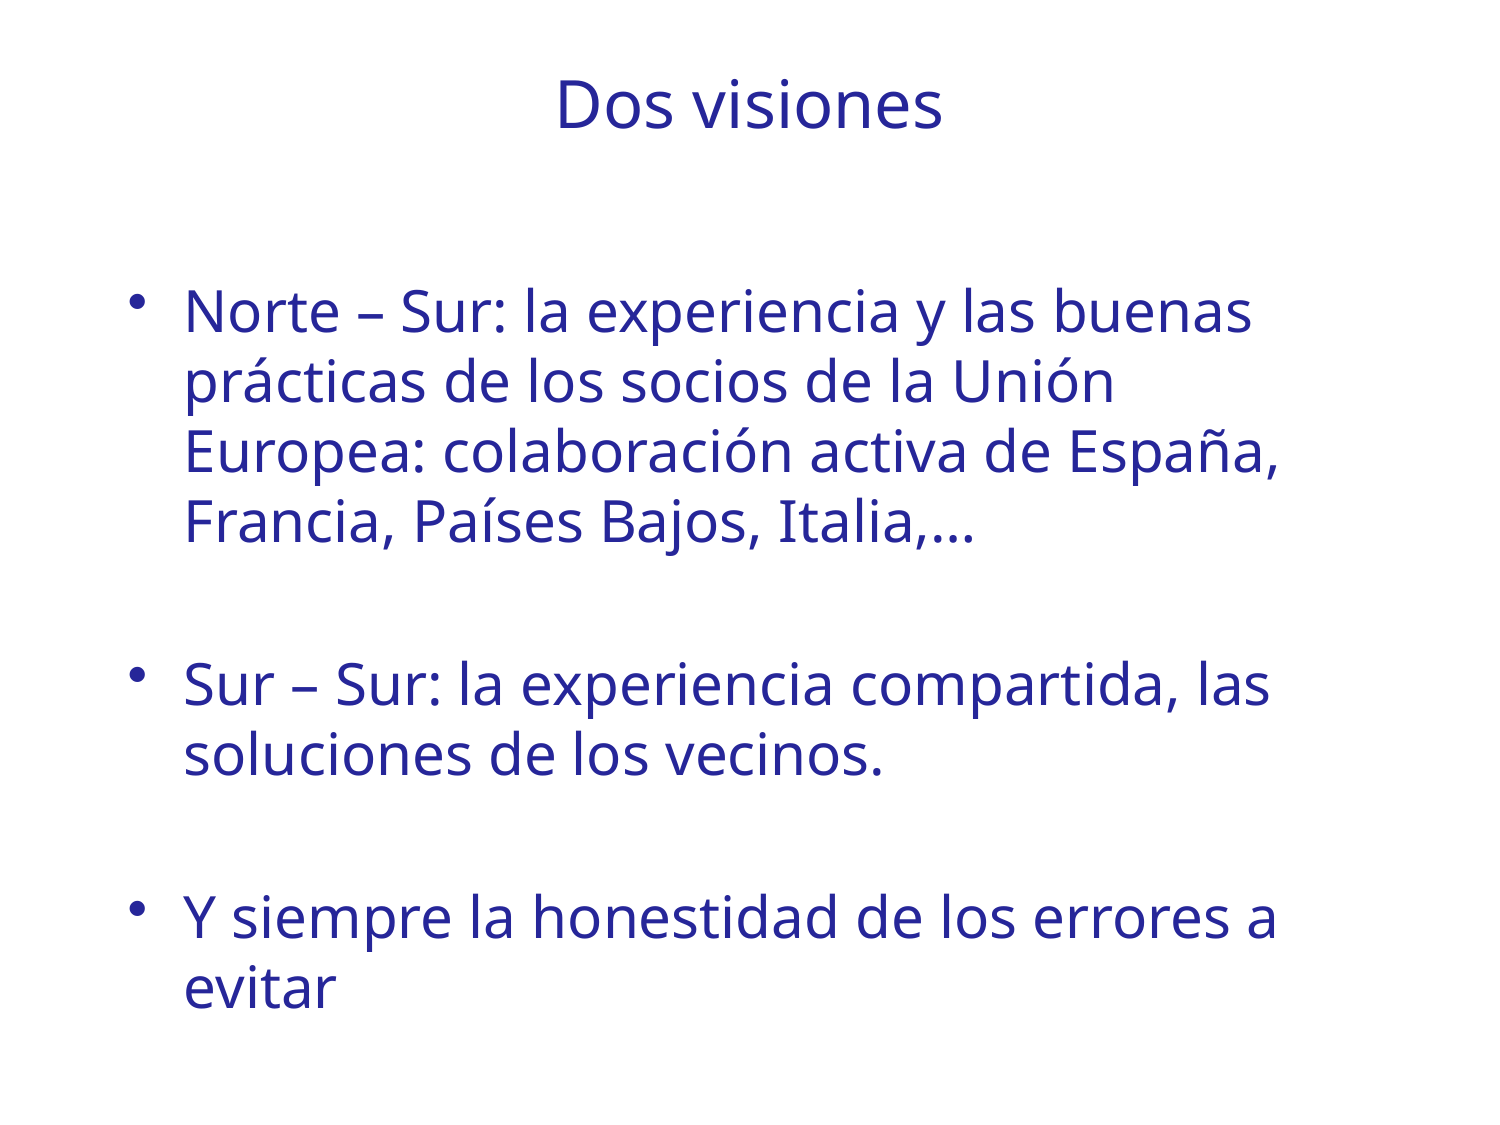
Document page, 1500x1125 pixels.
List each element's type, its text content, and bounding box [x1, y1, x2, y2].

title Dos visiones [112, 30, 1388, 173]
list Norte – Sur: la experiencia y las buenas prácticas de los socios de la Unión Europea: colaboración activa de España, Francia, Países Bajos, Italia,… Sur – Sur: la experiencia compartida, las soluciones de los vecinos. Y siempre la honestidad de los errores a evitar [112, 184, 1388, 1001]
